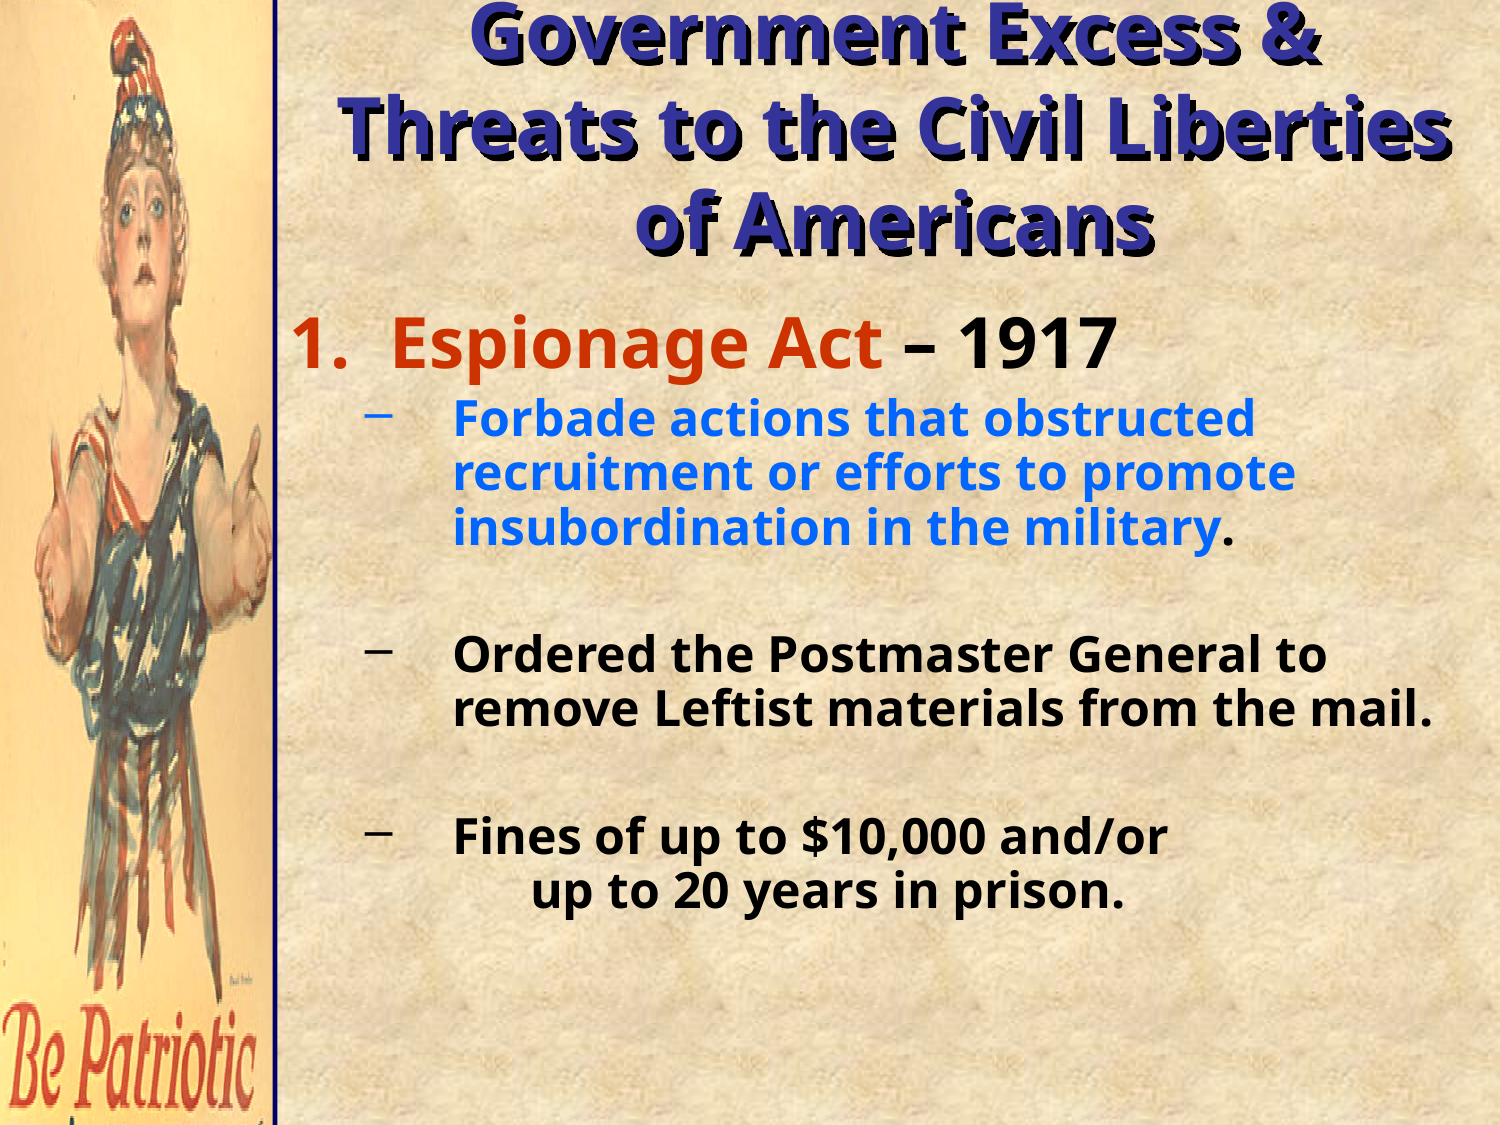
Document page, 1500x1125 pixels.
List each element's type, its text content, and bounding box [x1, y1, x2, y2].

picture [278, 0, 1500, 1125]
text_box Espionage Act – 1917 Forbade actions that obstructed recruitment or efforts to promote insubordination in the military. Ordered the Postmaster General to remove Leftist materials from the mail. Fines of up to $10,000 and/or up to 20 years in prison. [274, 299, 1475, 1025]
picture [0, 0, 272, 1125]
title Government Excess & Threats to the Civil Liberties of Americans [300, 12, 1488, 233]
